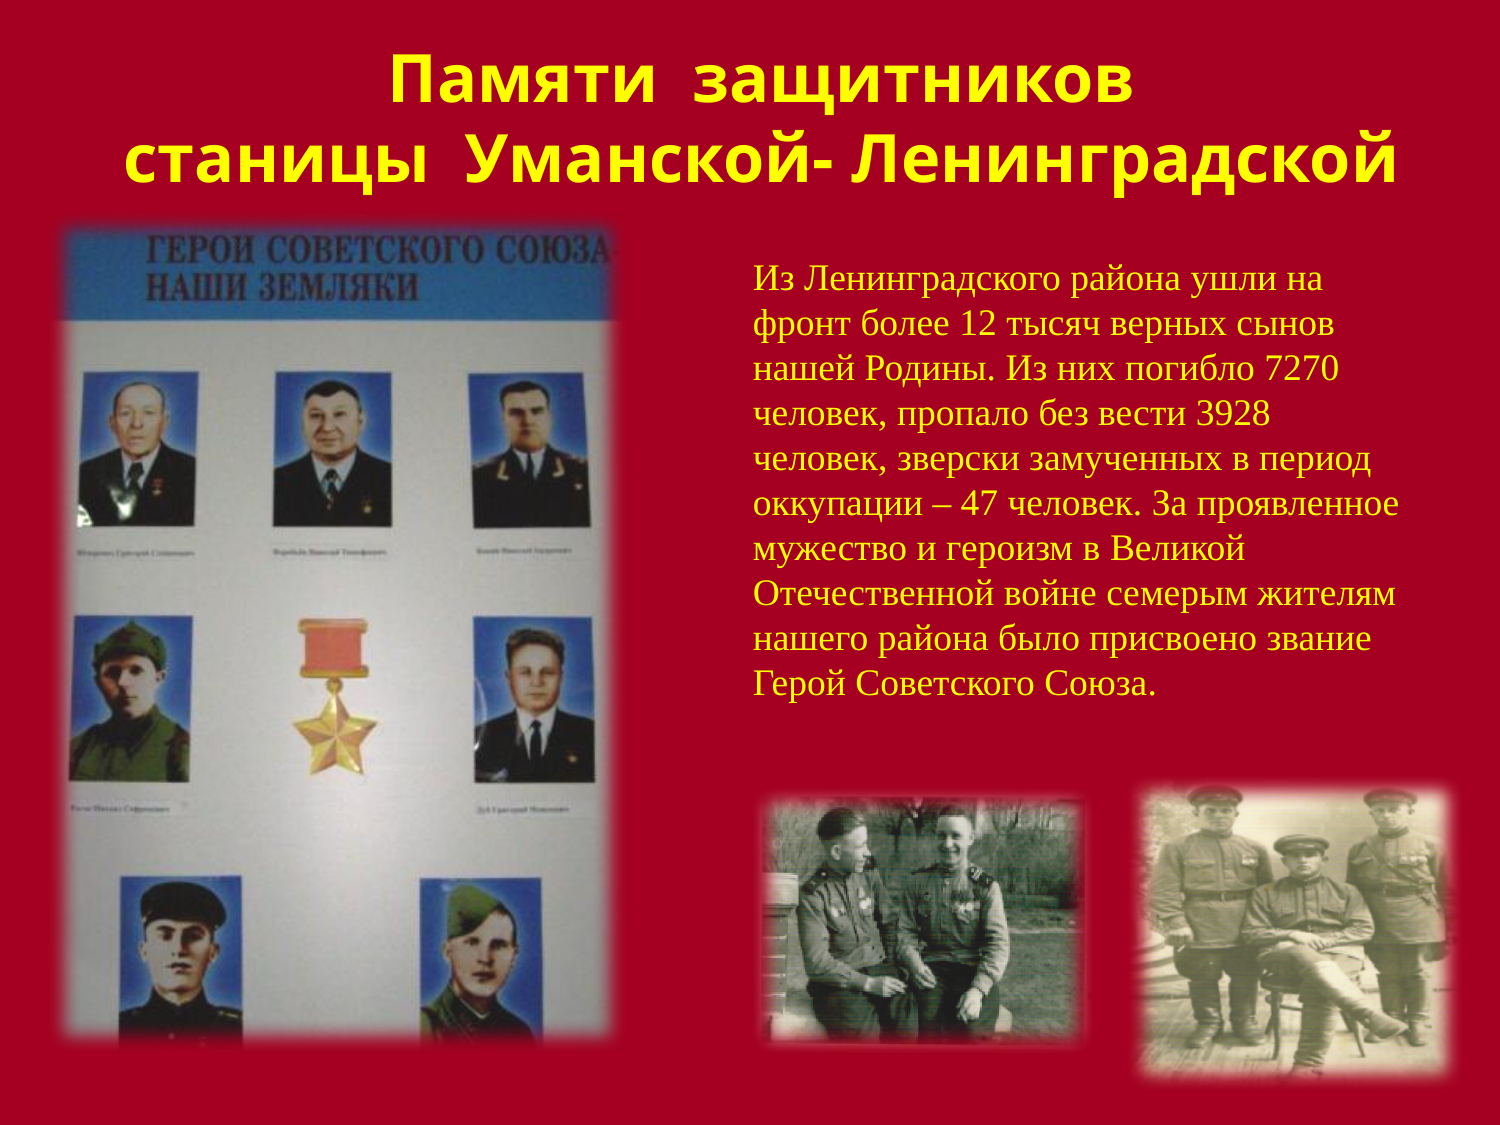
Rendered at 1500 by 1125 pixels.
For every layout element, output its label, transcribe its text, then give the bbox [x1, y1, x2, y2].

picture [46, 210, 627, 1053]
text_box Из Ленинградского района ушли на фронт более 12 тысяч верных сынов нашей Родины. Из них погибло 7270 человек, пропало без вести 3928 человек, зверски замученных в период оккупации – 47 человек. За проявленное мужество и героизм в Великой Отечественной войне семерым жителям нашего района было присвоено звание Герой Советского Союза. [738, 246, 1430, 711]
picture [1124, 773, 1466, 1093]
title Памяти защитников станицы Уманской- Ленинградской [17, 0, 1500, 232]
picture [749, 784, 1096, 1056]
